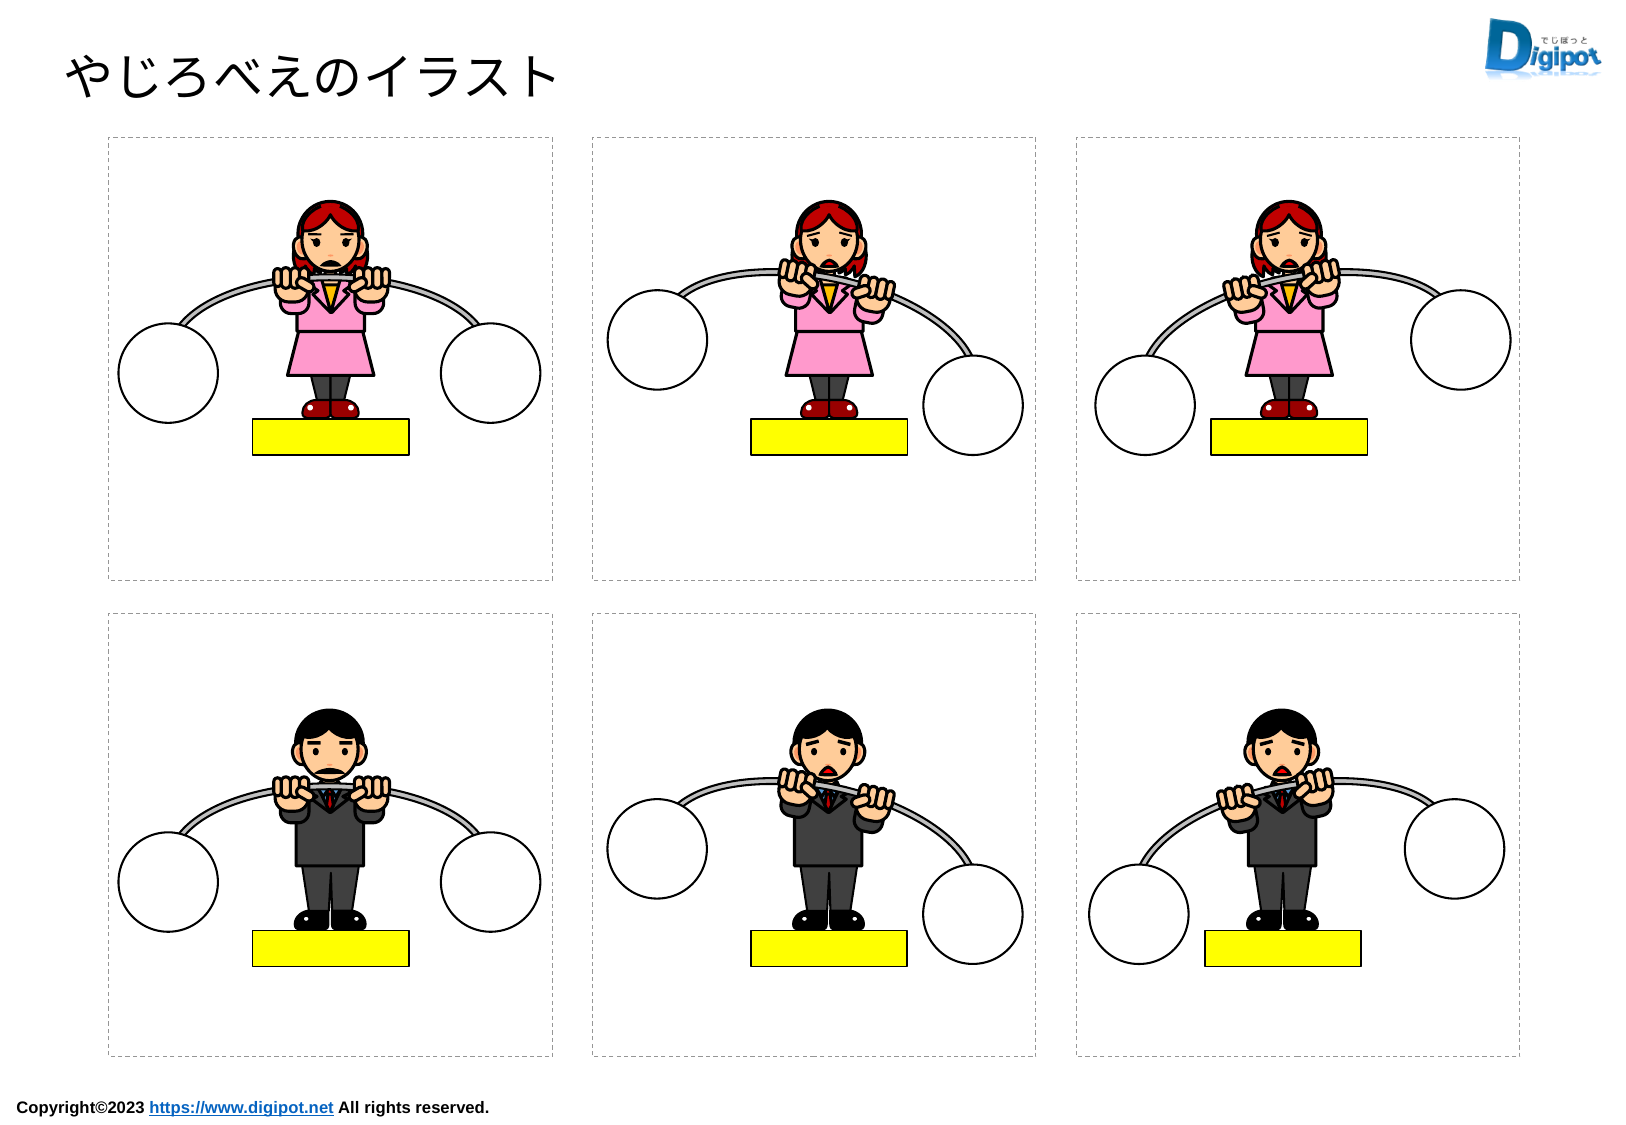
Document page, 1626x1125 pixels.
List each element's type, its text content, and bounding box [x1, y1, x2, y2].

text_box やじろべえのイラスト [48, 38, 578, 113]
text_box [118, 710, 541, 967]
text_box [1080, 710, 1503, 967]
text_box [1087, 201, 1510, 456]
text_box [609, 201, 1031, 456]
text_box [118, 201, 541, 456]
picture [1485, 18, 1602, 82]
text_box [608, 710, 1031, 967]
